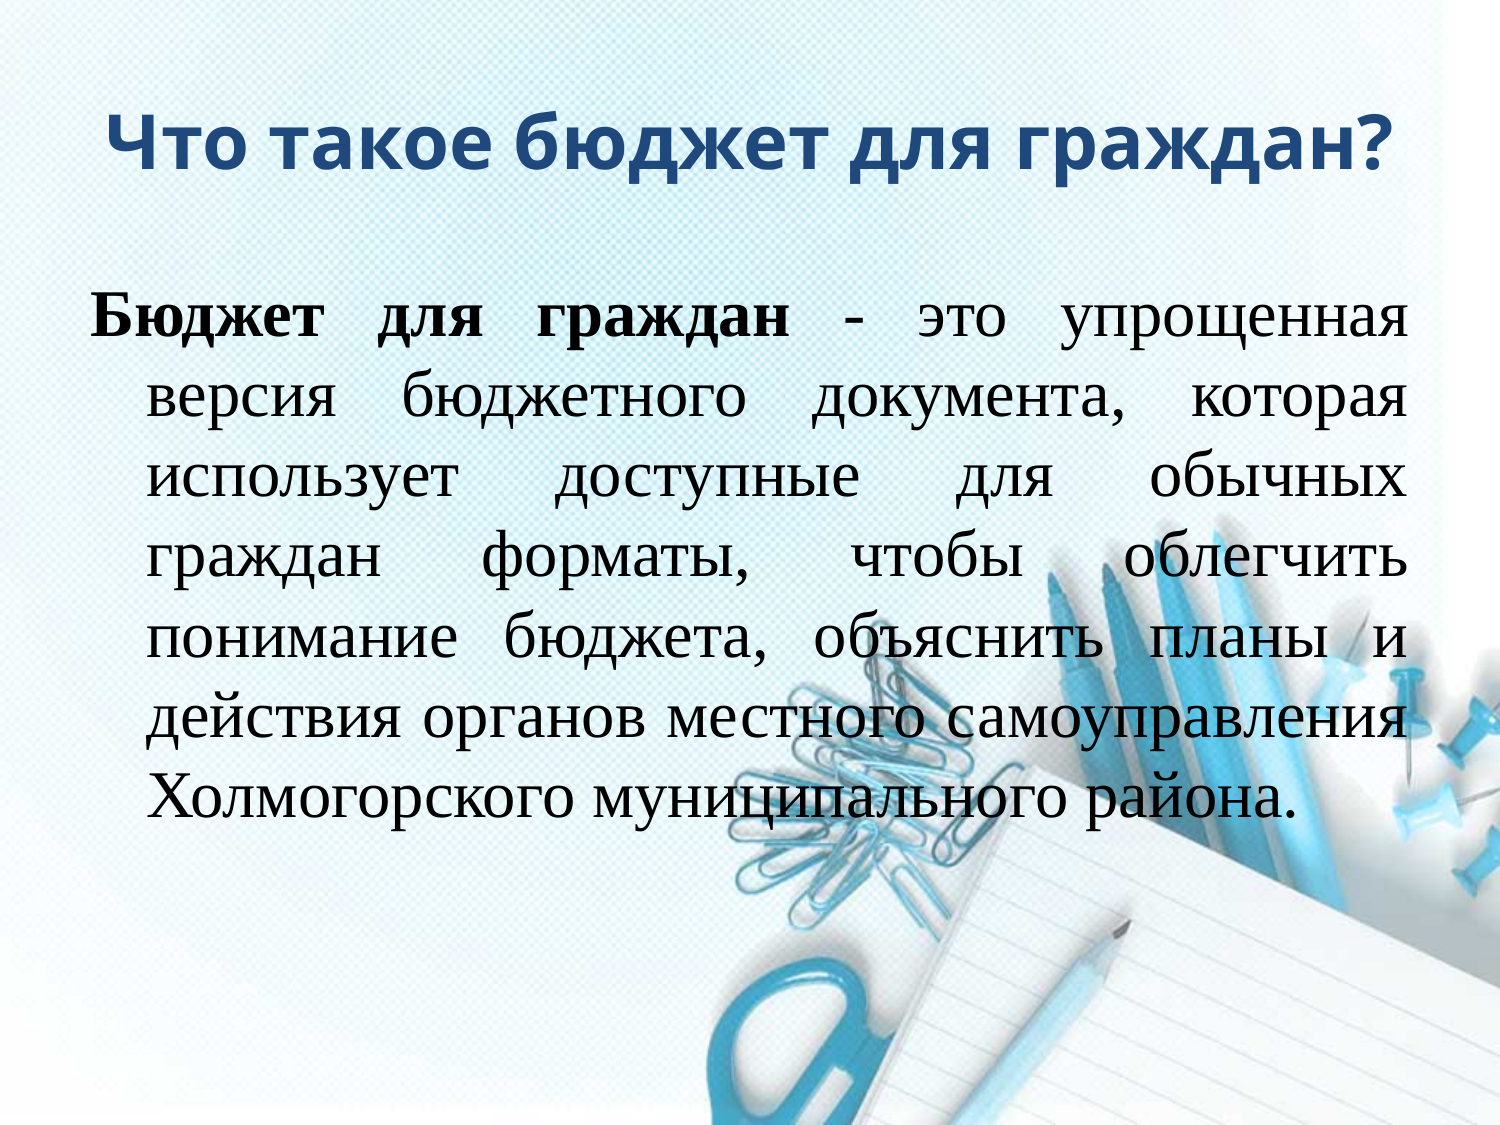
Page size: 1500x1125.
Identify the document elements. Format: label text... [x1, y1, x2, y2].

list Бюджет для граждан - это упрощенная версия бюджетного документа, которая использует доступные для обычных граждан форматы, чтобы облегчить понимание бюджета, объяснить планы и действия органов местного самоуправления Холмогорского муниципального района. [75, 262, 1425, 1005]
title Что такое бюджет для граждан? [75, 45, 1425, 233]
picture [0, 0, 1500, 1125]
